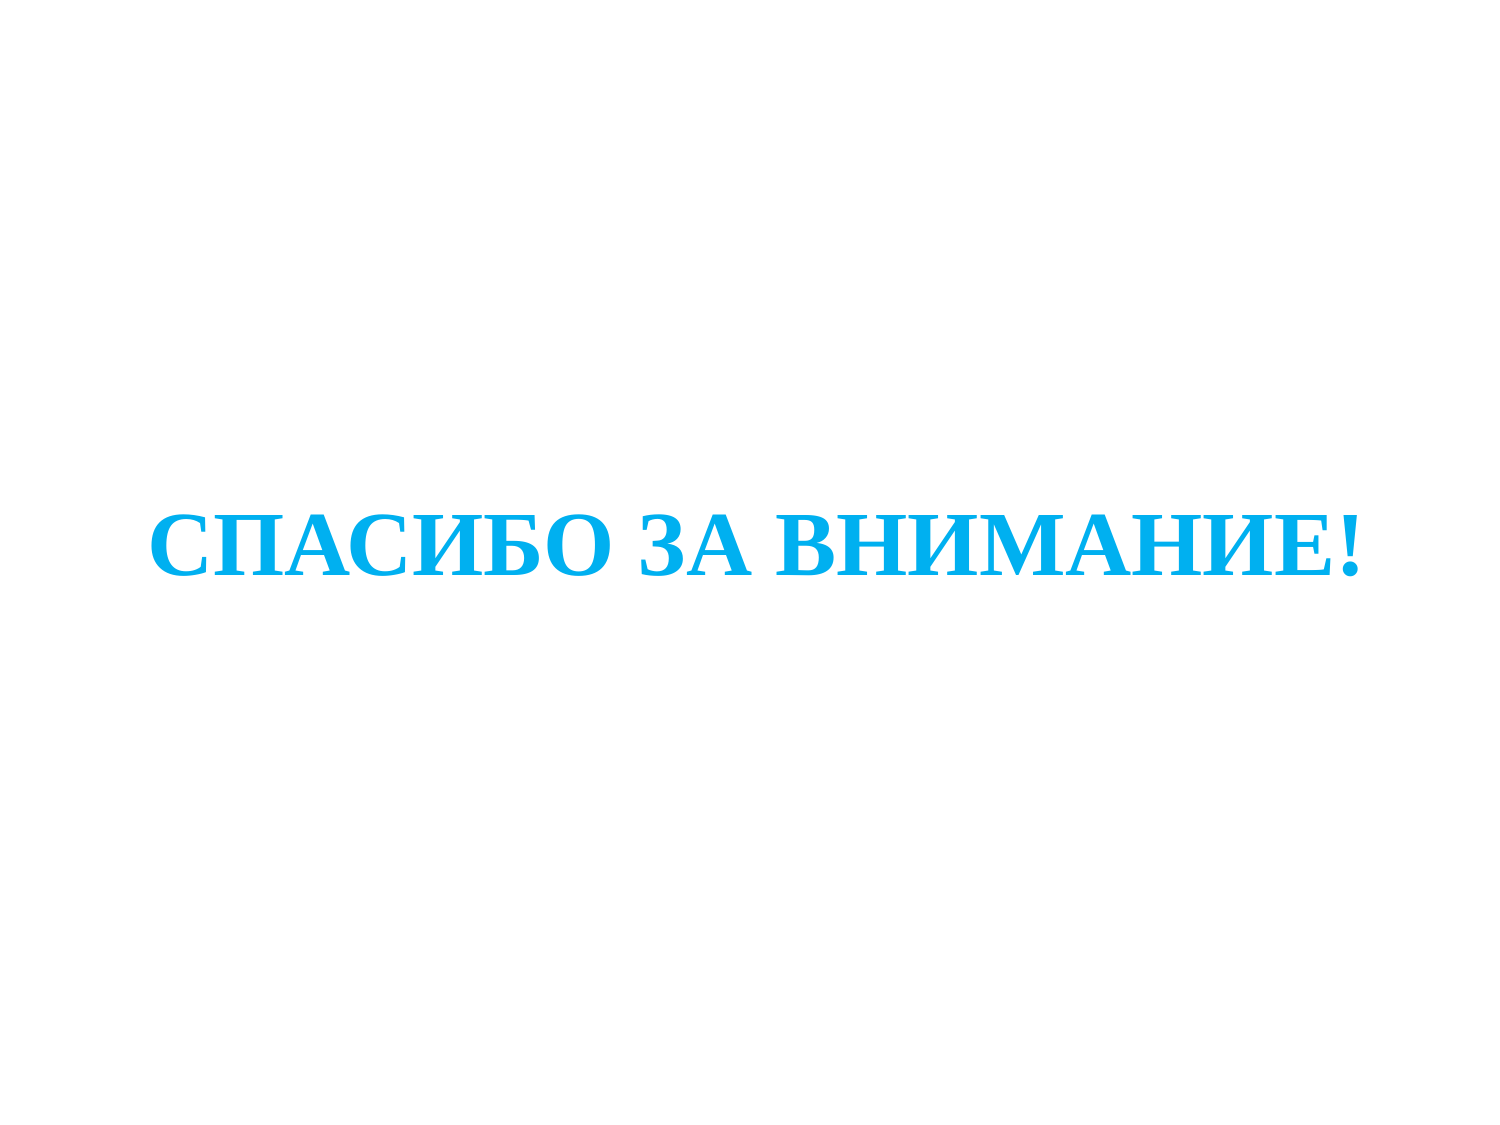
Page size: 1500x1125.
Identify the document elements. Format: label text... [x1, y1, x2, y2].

title СПАСИБО ЗА ВНИМАНИЕ! [82, 445, 1432, 633]
